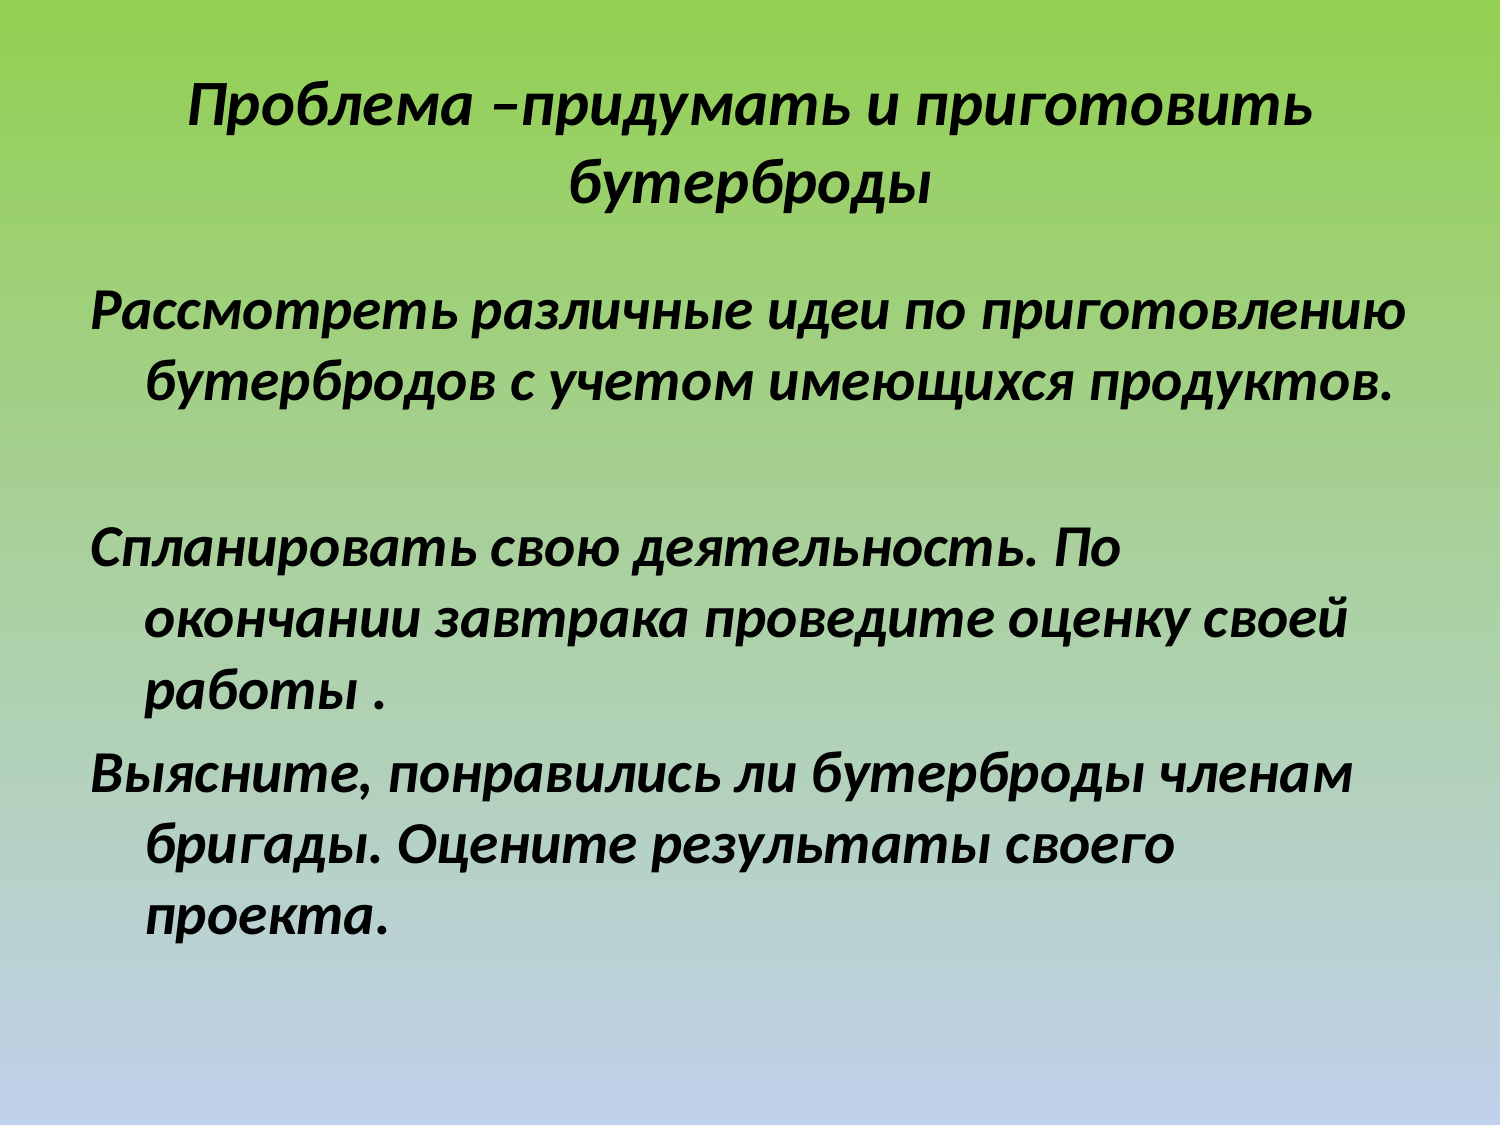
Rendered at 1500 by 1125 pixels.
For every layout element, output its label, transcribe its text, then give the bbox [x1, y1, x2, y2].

title Проблема –придумать и приготовить бутерброды [75, 45, 1425, 233]
list Рассмотреть различные идеи по приготовлению бутербродов с учетом имеющихся продуктов. Спланировать свою деятельность. По окончании завтрака проведите оценку своей работы . Выясните, понравились ли бутерброды членам бригады. Оцените результаты своего проекта. [75, 262, 1425, 1005]
